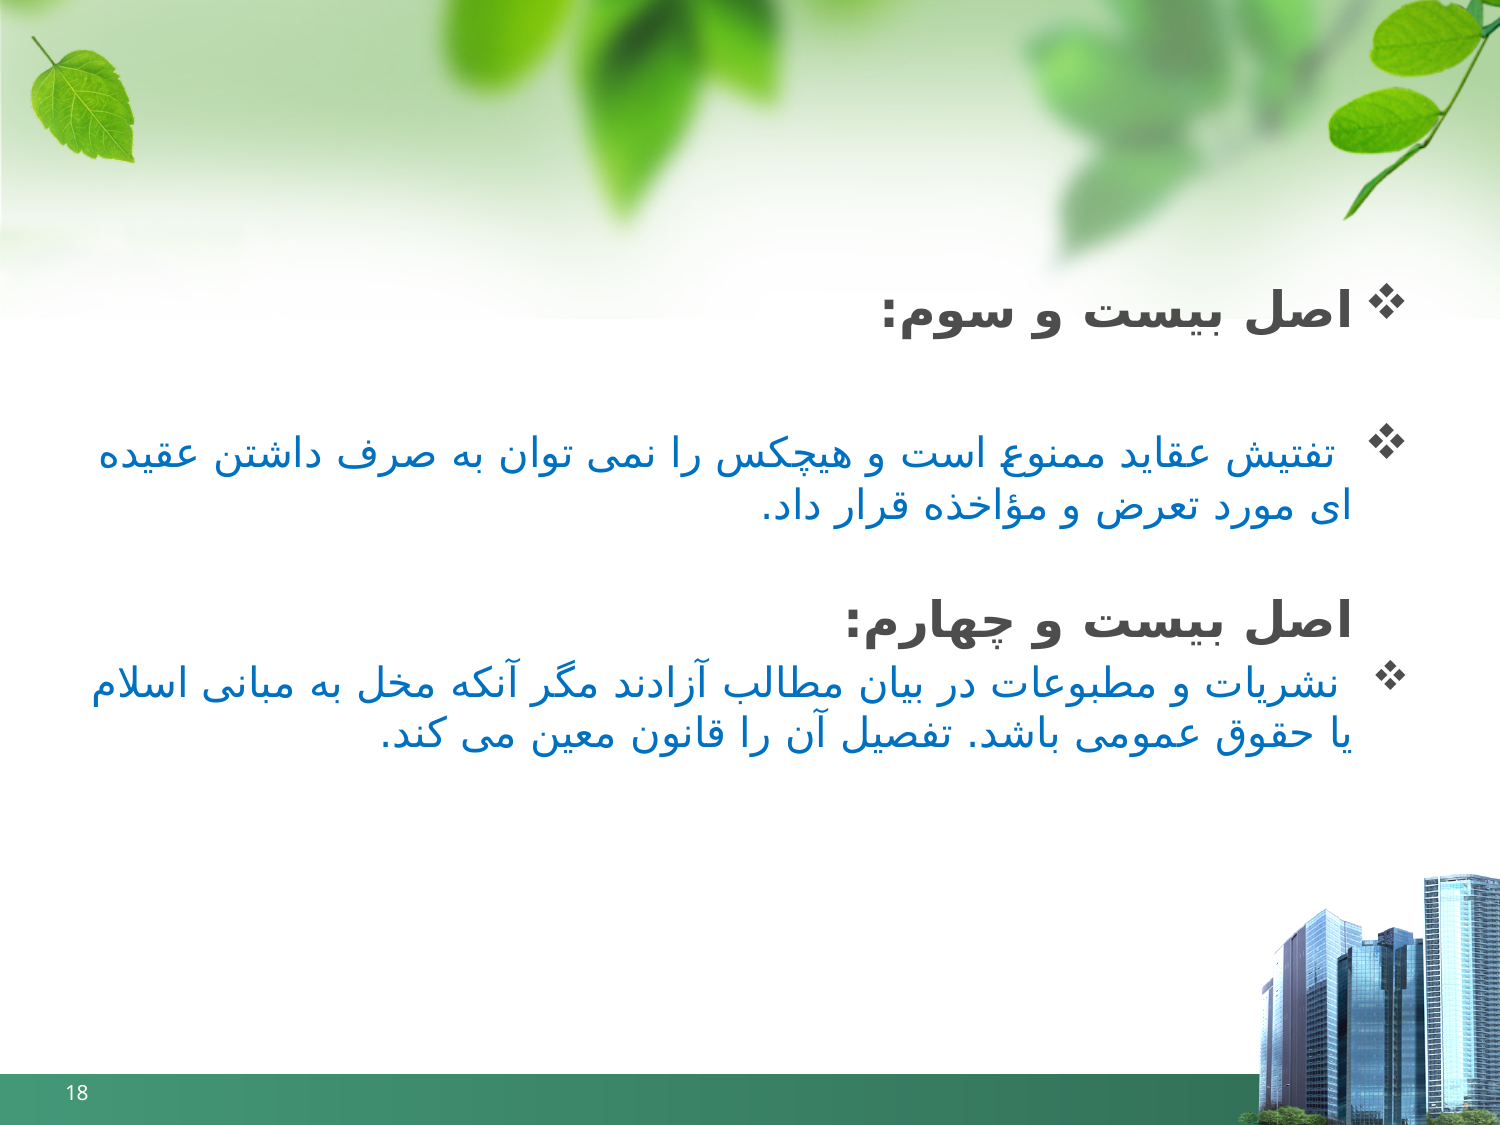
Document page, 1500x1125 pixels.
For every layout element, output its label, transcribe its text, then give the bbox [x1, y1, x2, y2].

slide_number 18 [50, 1072, 138, 1113]
list اصل‏ بیست و سوم: تفتیش‏ عقاید ممنوع‏ است‏ و هیچکس‏ را نمی توان‏ به‏ صرف‏ داشتن‏ عقیده‏ ای‏ مورد تعرض‏ و مؤاخذه‏ قرار داد. اصل‏ بیست و چهارم: نشریات‏ و مطبوعات‏ در بیان‏ مطالب‏ آزادند مگر آنکه‏ مخل‏ به‏ مبانی‏ اسلام‏ یا حقوق‏ عمومی‏ باشد. تفصیل‏ آن‏ را قانون‏ معین‏ می‏ کند. [50, 200, 1425, 1038]
picture [0, 0, 1500, 319]
